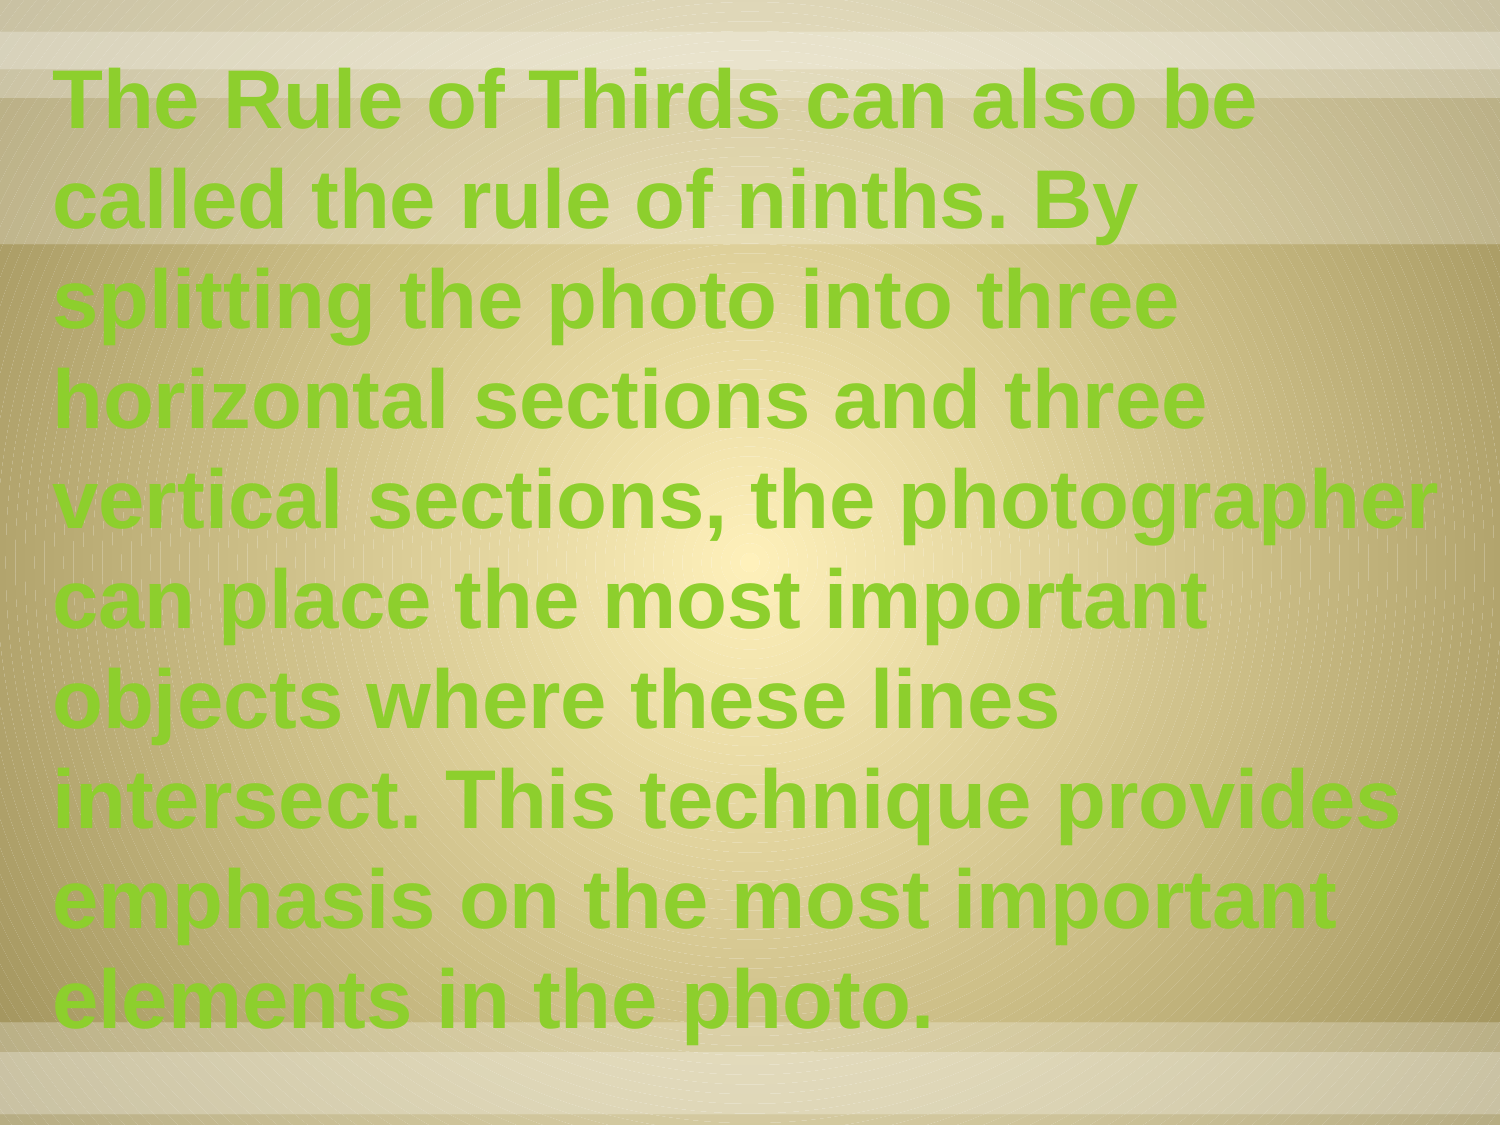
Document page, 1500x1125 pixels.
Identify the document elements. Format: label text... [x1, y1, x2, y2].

picture [0, 0, 1500, 1125]
text_box The Rule of Thirds can also be called the rule of ninths. By splitting the photo into three horizontal sections and three vertical sections, the photographer can place the most important objects where these lines intersect. This technique provides emphasis on the most important elements in the photo. [37, 37, 1463, 1053]
